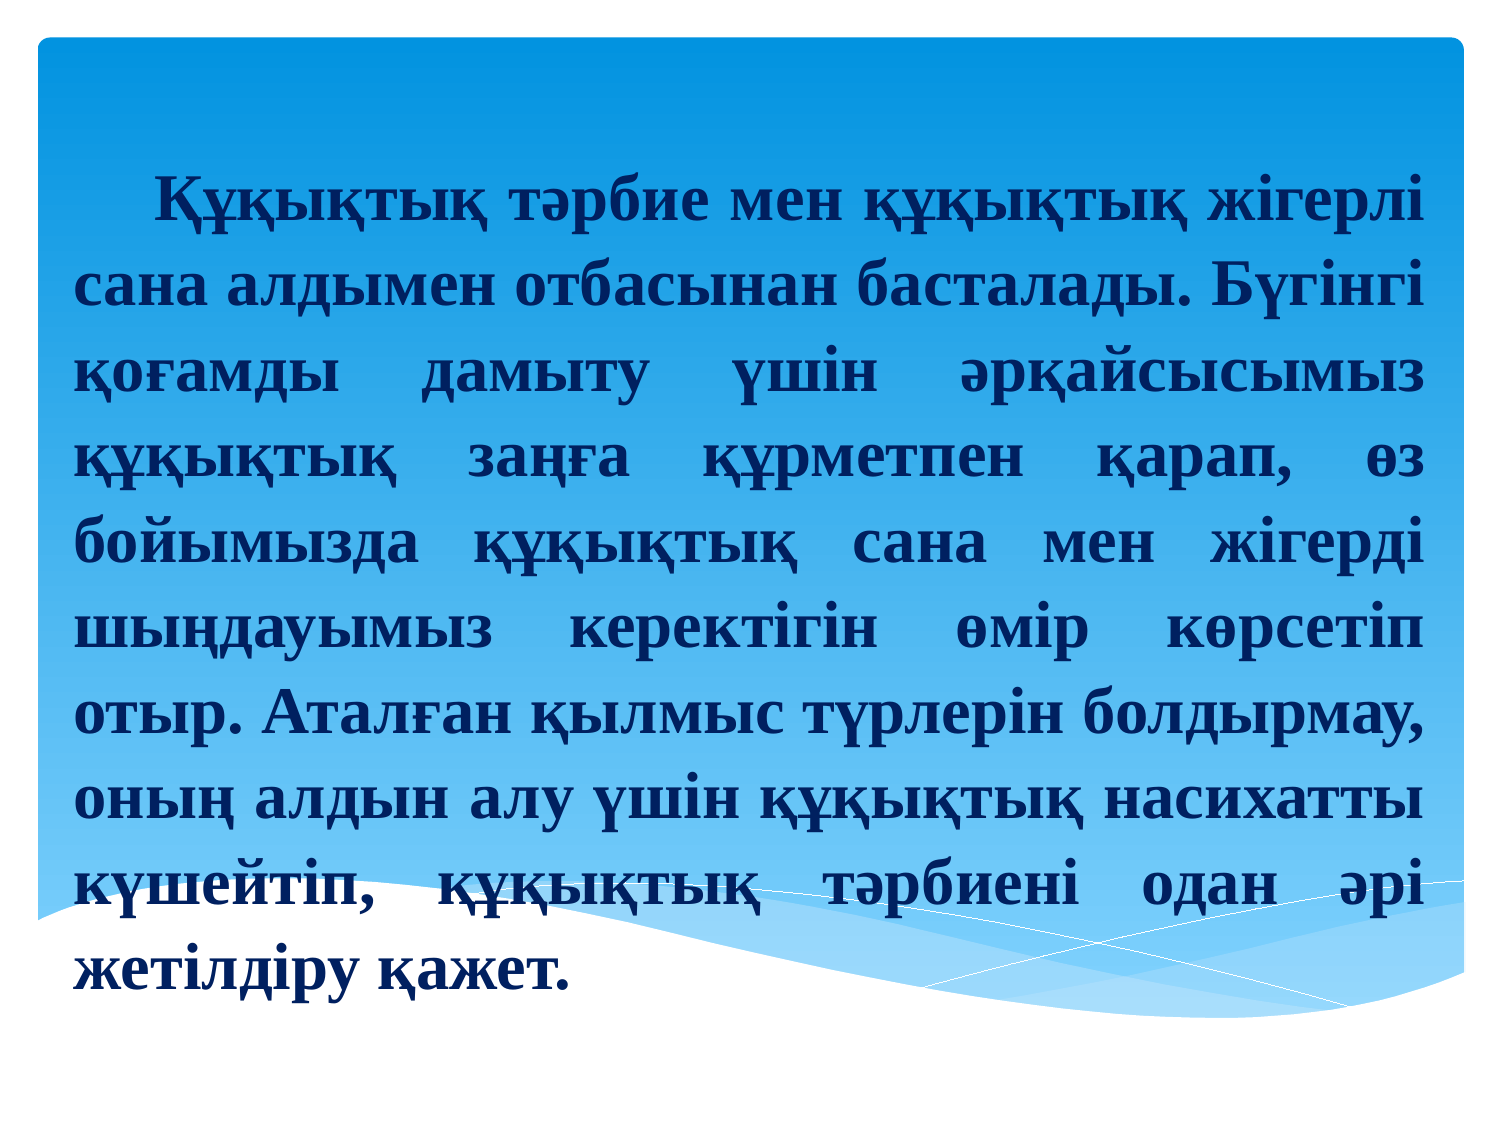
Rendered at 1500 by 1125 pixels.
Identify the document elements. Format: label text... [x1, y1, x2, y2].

text_box Құқықтық тәрбие мен құқықтық жігерлі сана алдымен отбасынан басталады. Бүгінгі қоғамды дамыту үшін әрқайсысымыз құқықтық заңға құрметпен қарап, өз бойымызда құқықтық сана мен жігерді шыңдауымыз керектігін өмір көрсетіп отыр. Аталған қылмыс түрлерін болдырмау, оның алдын алу үшін құқықтық насихатты күшейтіп, құқықтық тәрбиені одан әрі жетілдіру қажет. [58, 140, 1442, 1076]
